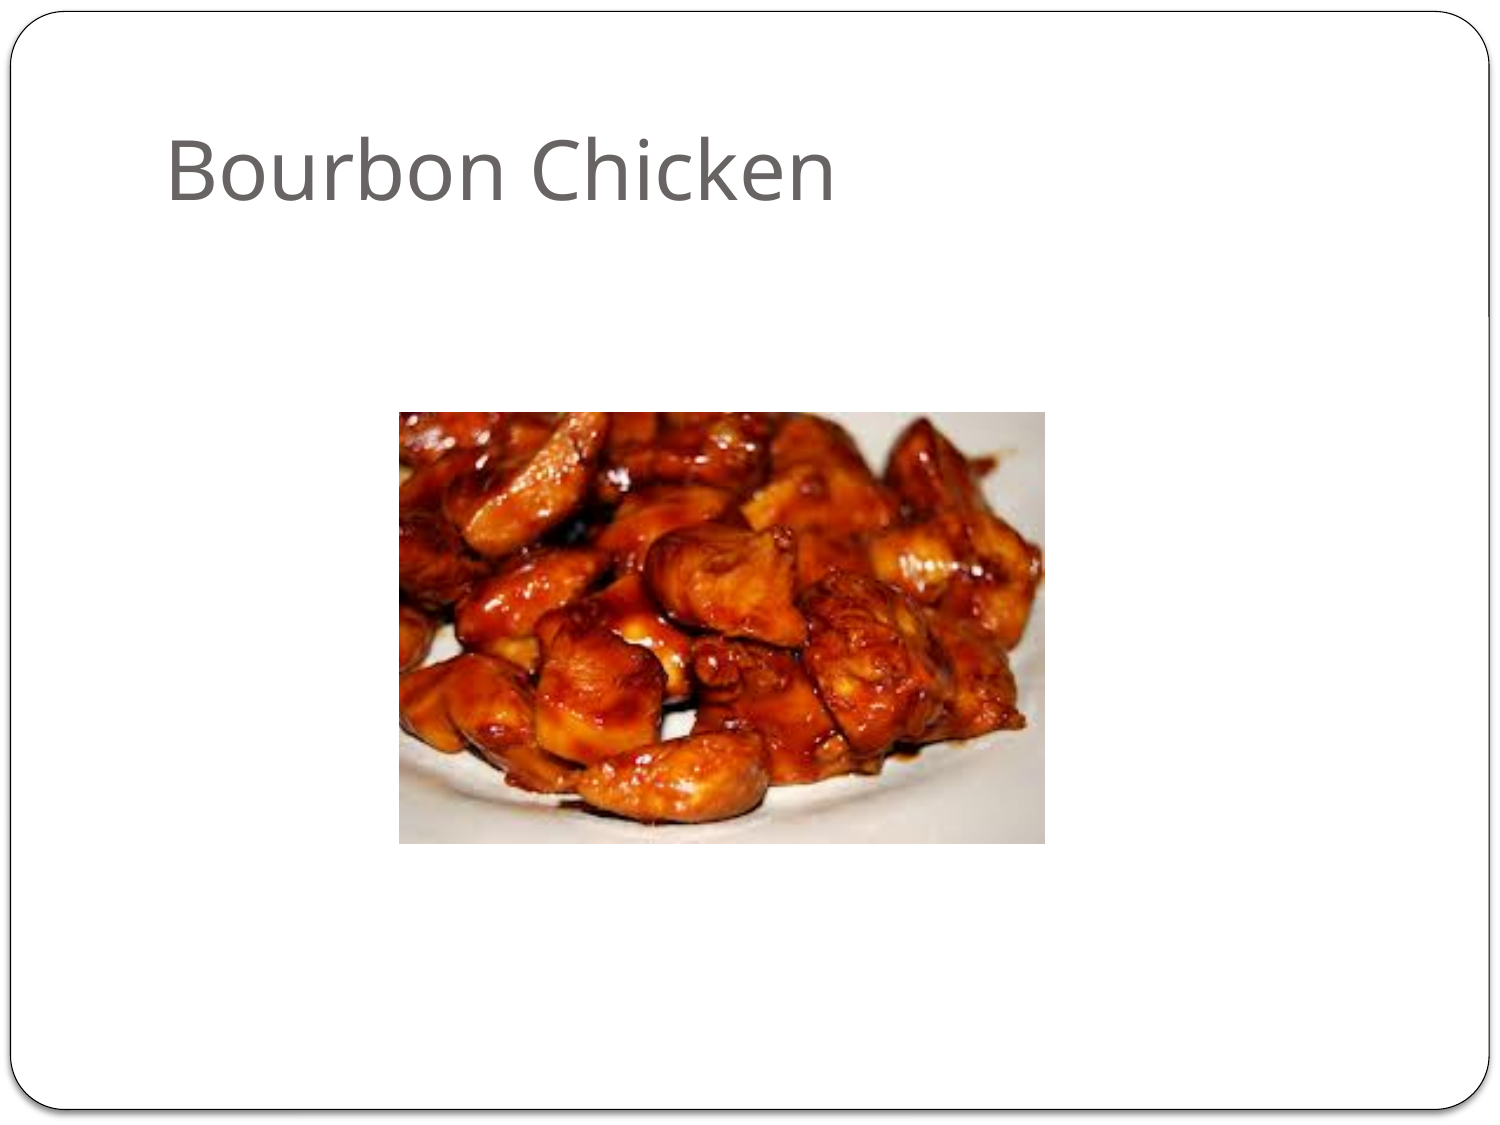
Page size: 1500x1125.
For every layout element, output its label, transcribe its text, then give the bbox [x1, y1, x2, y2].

title Bourbon Chicken [150, 45, 1425, 233]
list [399, 412, 1045, 844]
